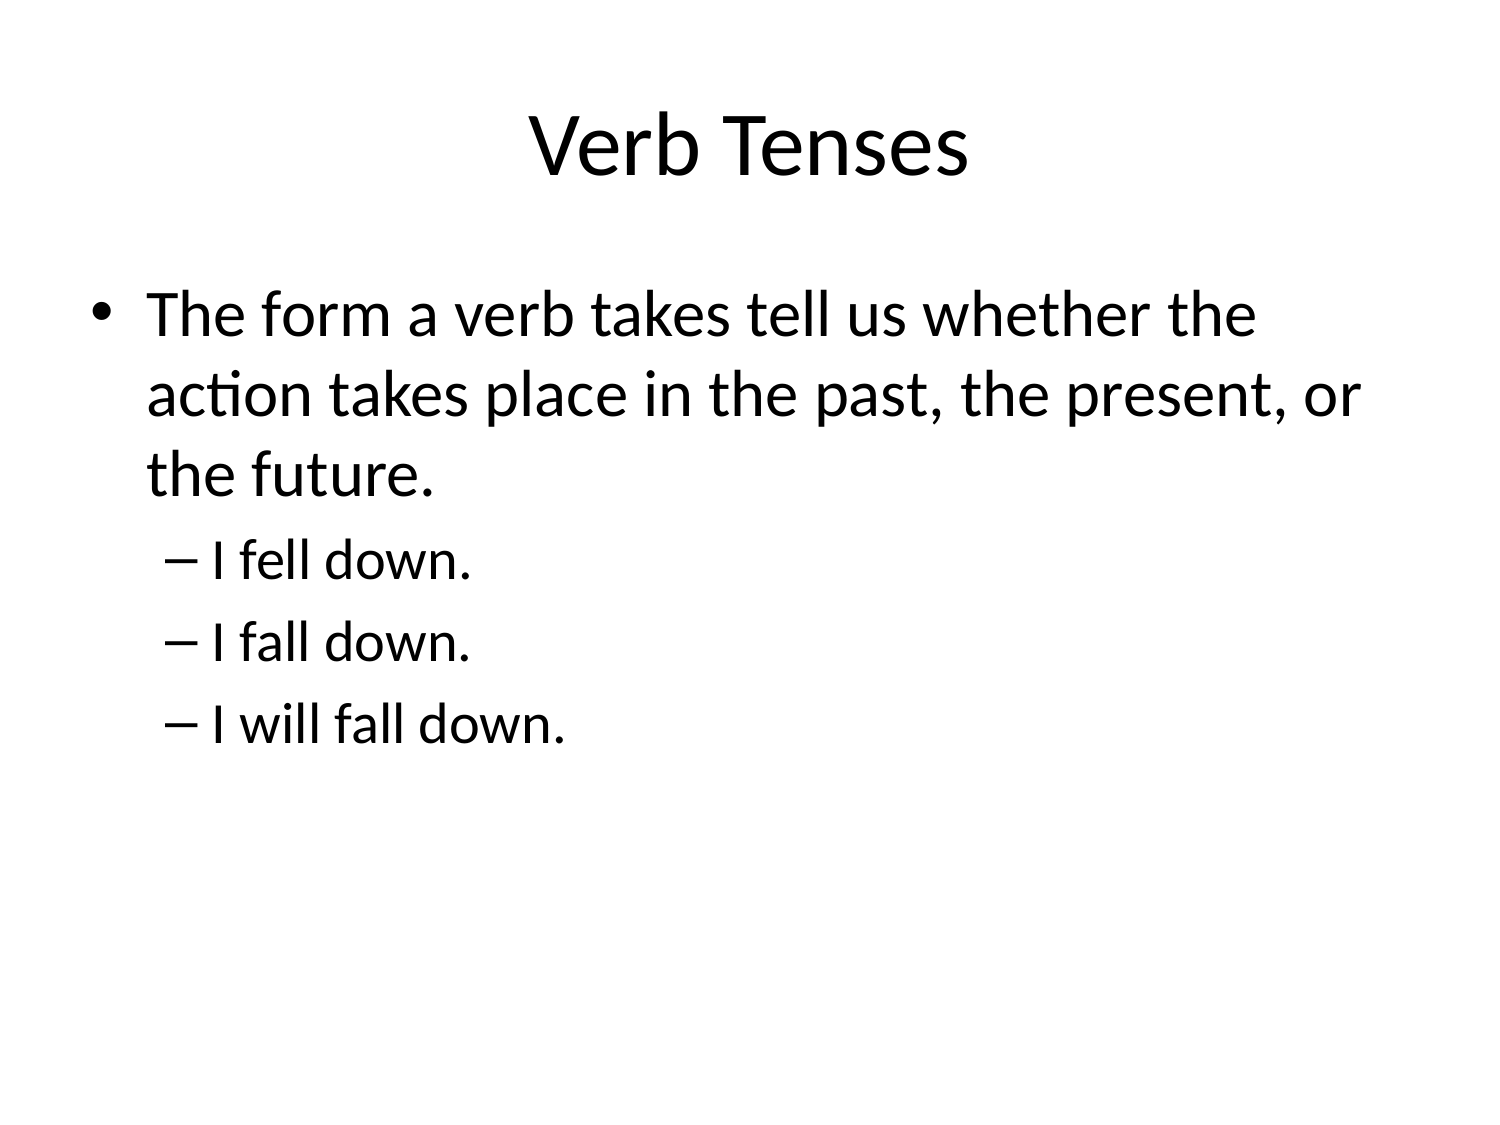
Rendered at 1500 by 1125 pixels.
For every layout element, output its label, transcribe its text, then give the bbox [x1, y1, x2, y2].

list The form a verb takes tell us whether the action takes place in the past, the present, or the future. I fell down. I fall down. I will fall down. [75, 262, 1425, 1005]
title Verb Tenses [75, 45, 1425, 233]
